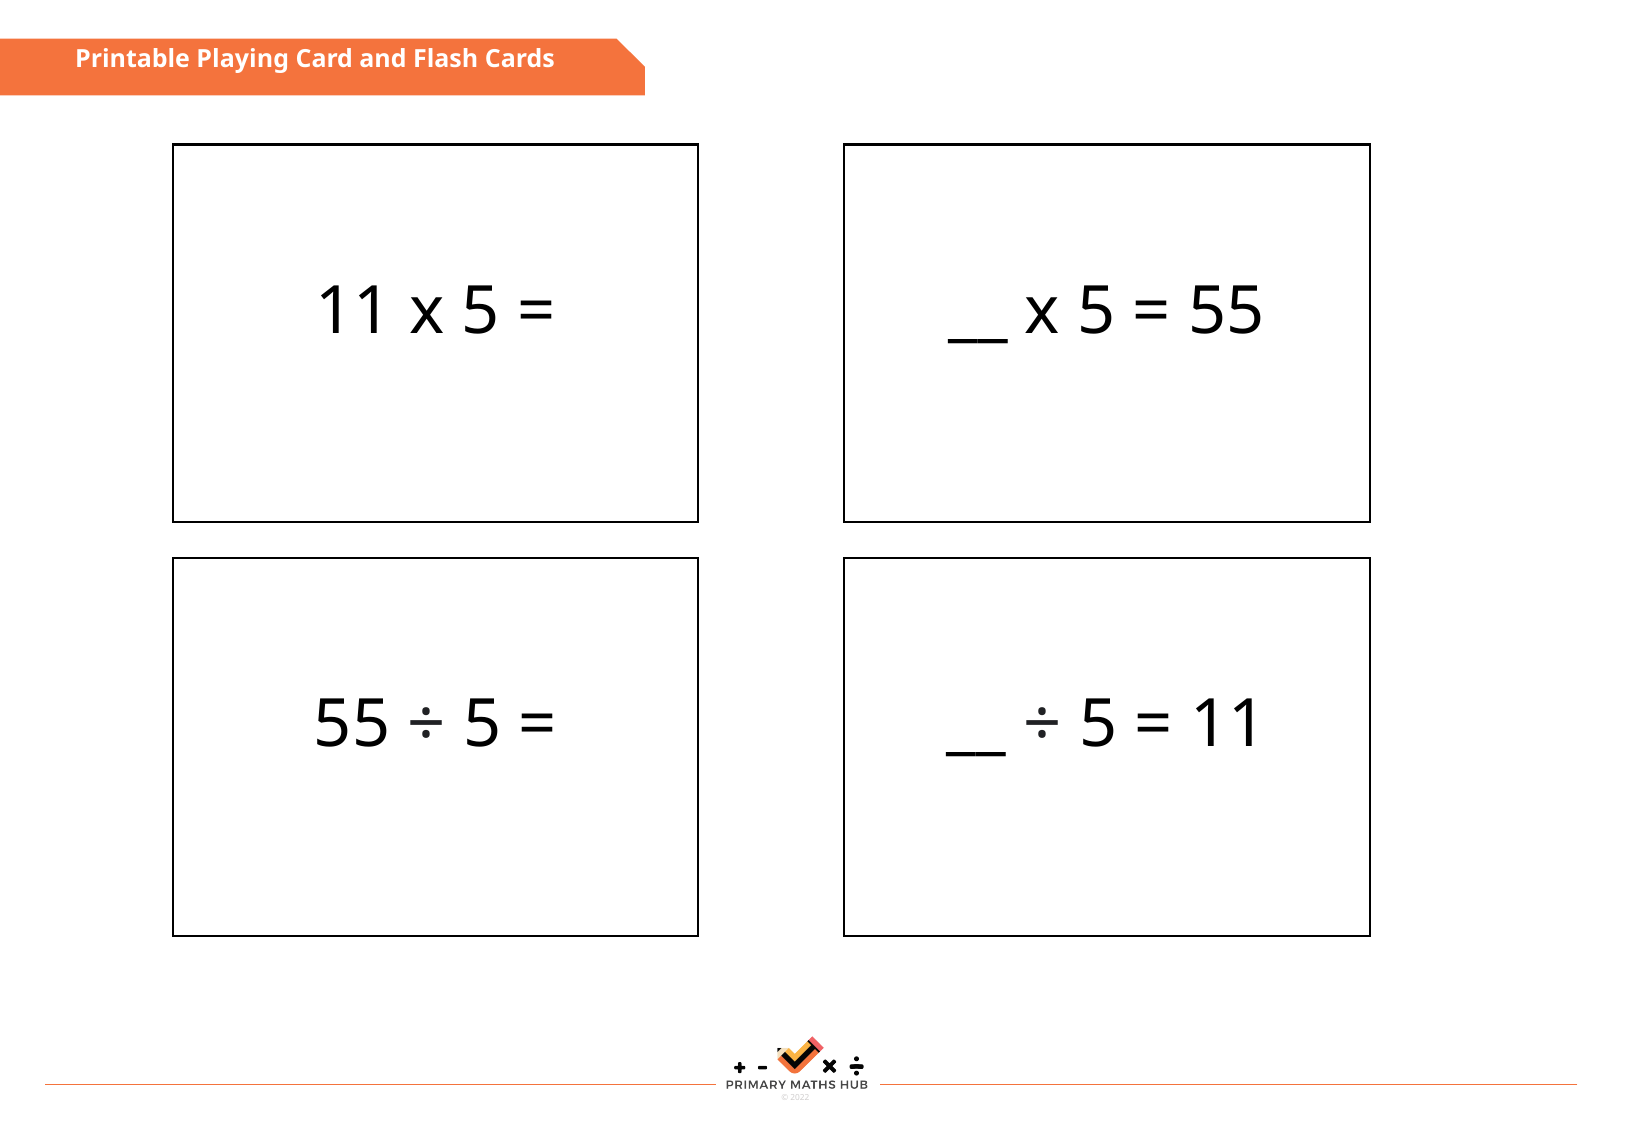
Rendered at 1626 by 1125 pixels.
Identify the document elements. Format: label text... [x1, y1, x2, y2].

text_box [172, 355, 699, 523]
text_box © 2022 [720, 1084, 870, 1110]
text_box [843, 557, 1371, 937]
text_box 11 x 5 = [172, 259, 699, 355]
text_box [172, 143, 699, 259]
text_box [172, 768, 699, 937]
text_box [172, 557, 699, 672]
text_box [843, 143, 1371, 523]
text_box 55 ÷ 5 = [172, 672, 699, 768]
text_box Printable Playing Card and Flash Cards [0, 37, 646, 97]
text_box __ x 5 = 55 [844, 259, 1370, 355]
picture [722, 1034, 872, 1094]
text_box __ ÷ 5 = 11 [844, 672, 1370, 768]
